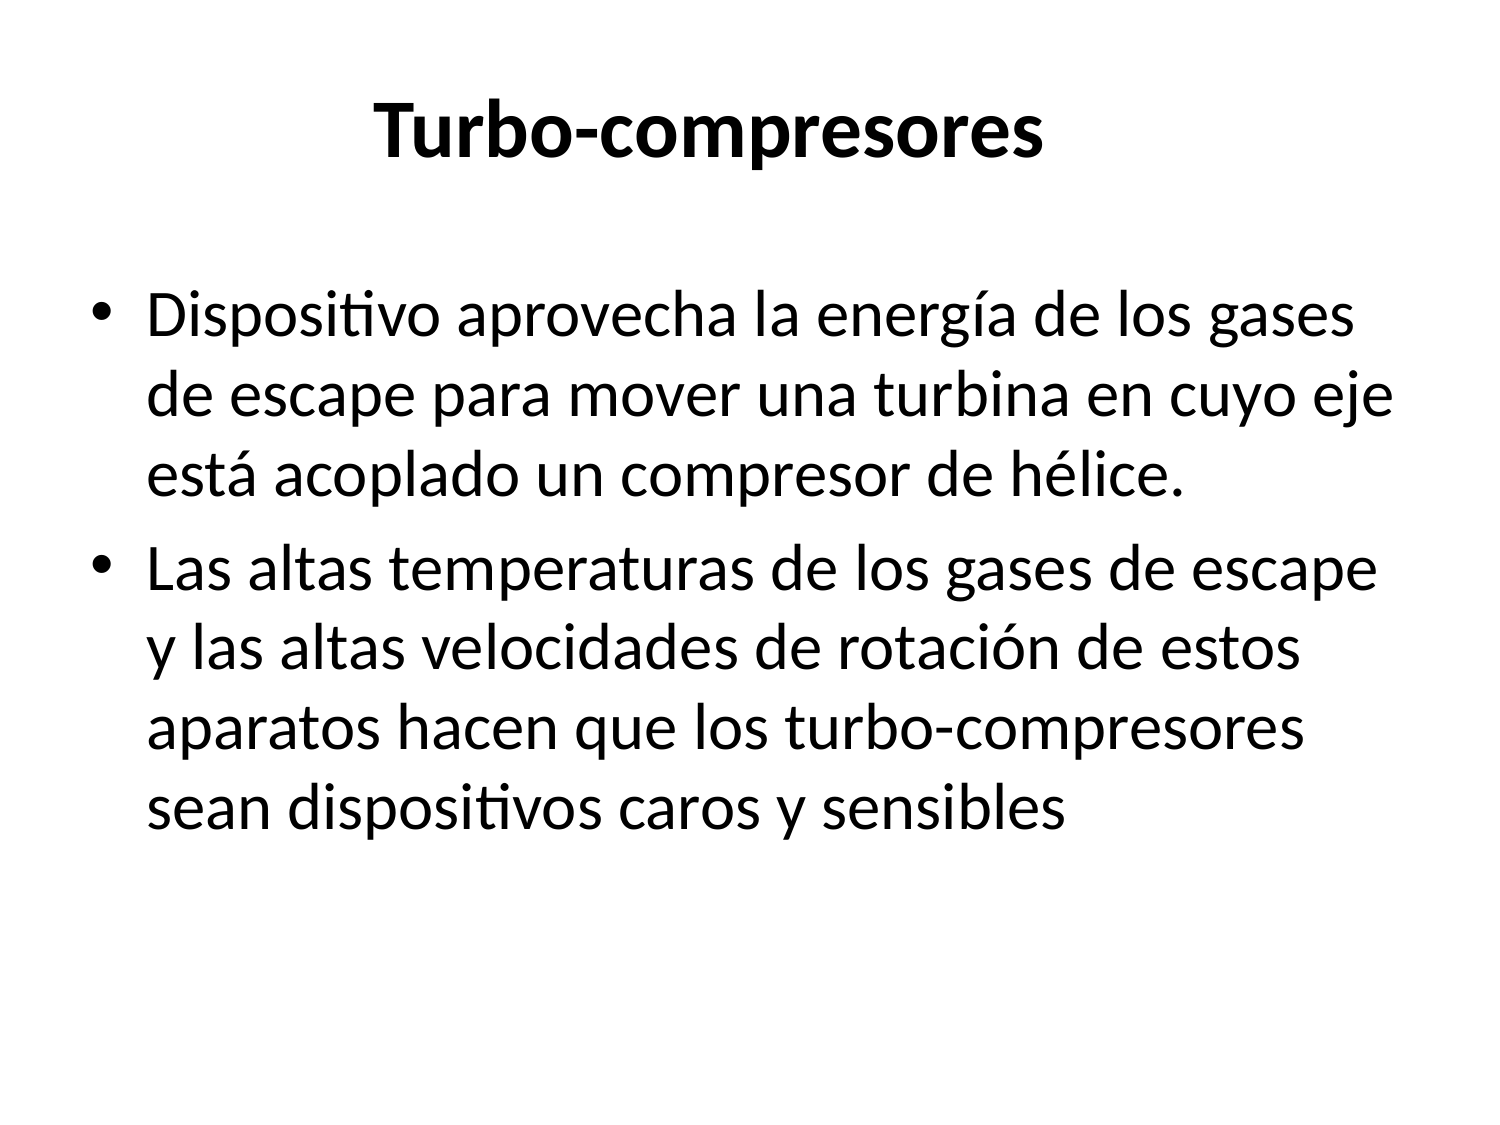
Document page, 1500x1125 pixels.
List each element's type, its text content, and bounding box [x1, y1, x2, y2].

title Turbo-compresores [218, 66, 1201, 183]
list Dispositivo aprovecha la energía de los gases de escape para mover una turbina en cuyo eje está acoplado un compresor de hélice. Las altas temperaturas de los gases de escape y las altas velocidades de rotación de estos aparatos hacen que los turbo-compresores sean dispositivos caros y sensibles [75, 262, 1425, 906]
